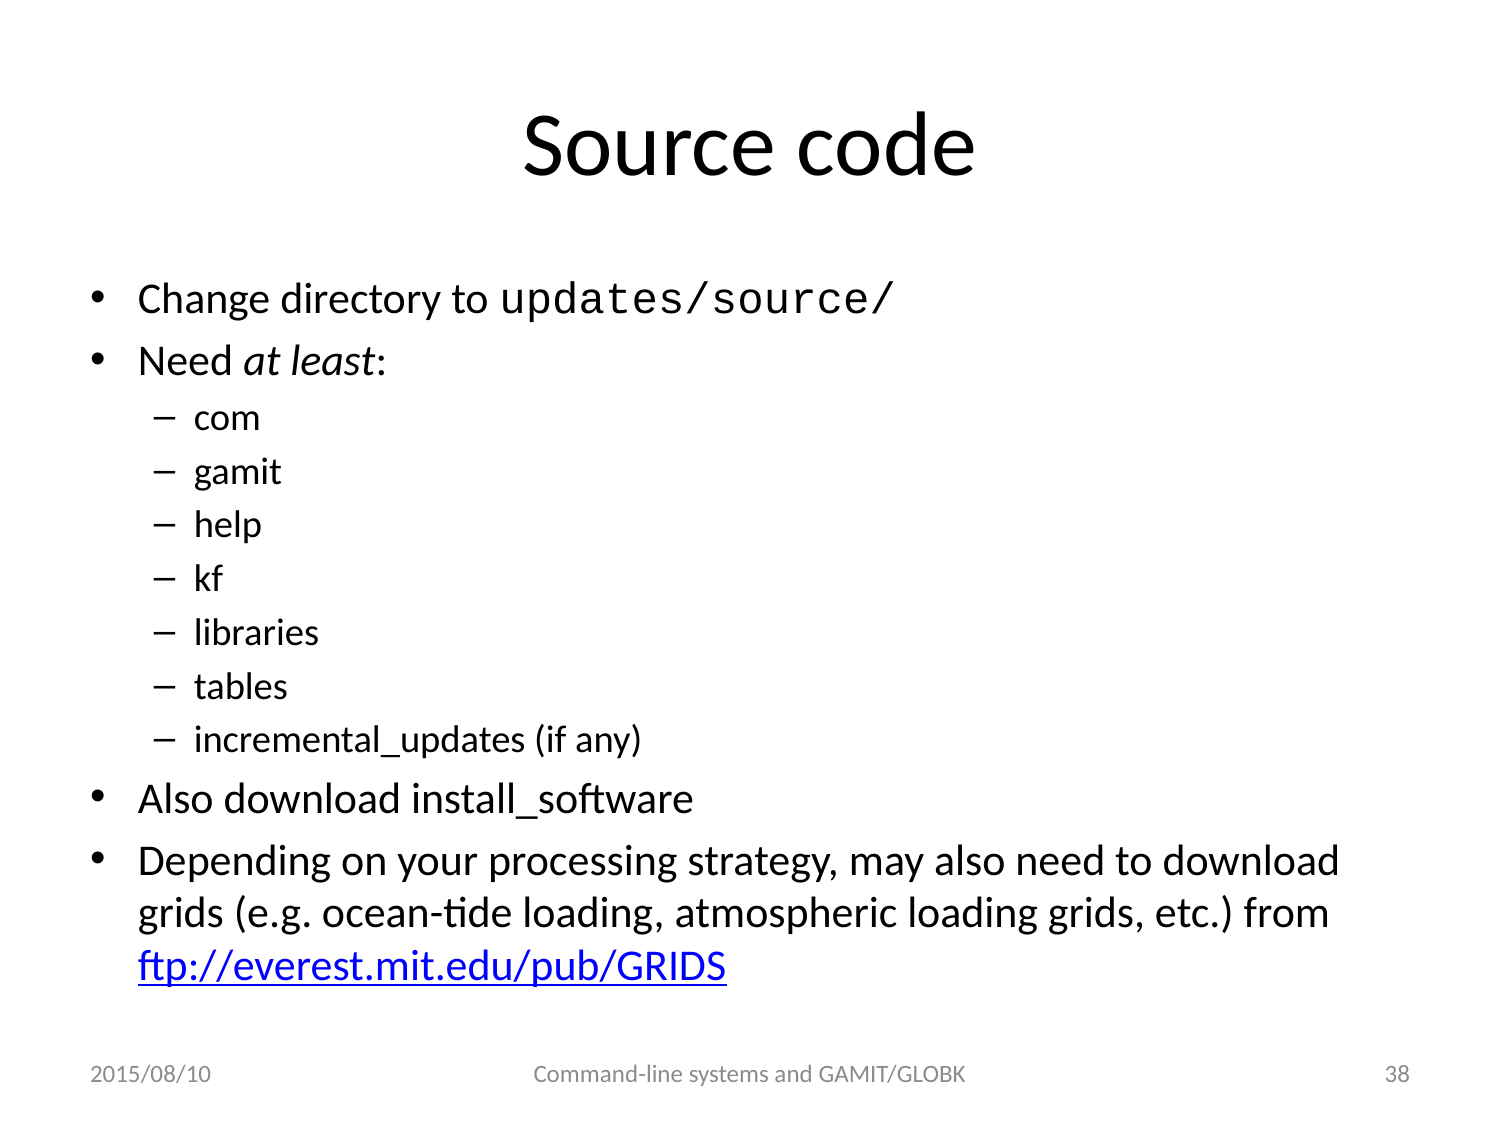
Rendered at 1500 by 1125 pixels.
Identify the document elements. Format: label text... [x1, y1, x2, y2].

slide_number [75, 1042, 425, 1103]
footer Command-line systems and GAMIT/GLOBK [512, 1042, 988, 1103]
slide_number 38 [1074, 1042, 1425, 1103]
list Change directory to updates/source/ Need at least: com gamit help kf libraries tables incremental_updates (if any) Also download install_software Depending on your processing strategy, may also need to download grids (e.g. ocean-tide loading, atmospheric loading grids, etc.) from ftp://everest.mit.edu/pub/GRIDS [75, 262, 1425, 1005]
title Source code [75, 45, 1425, 233]
